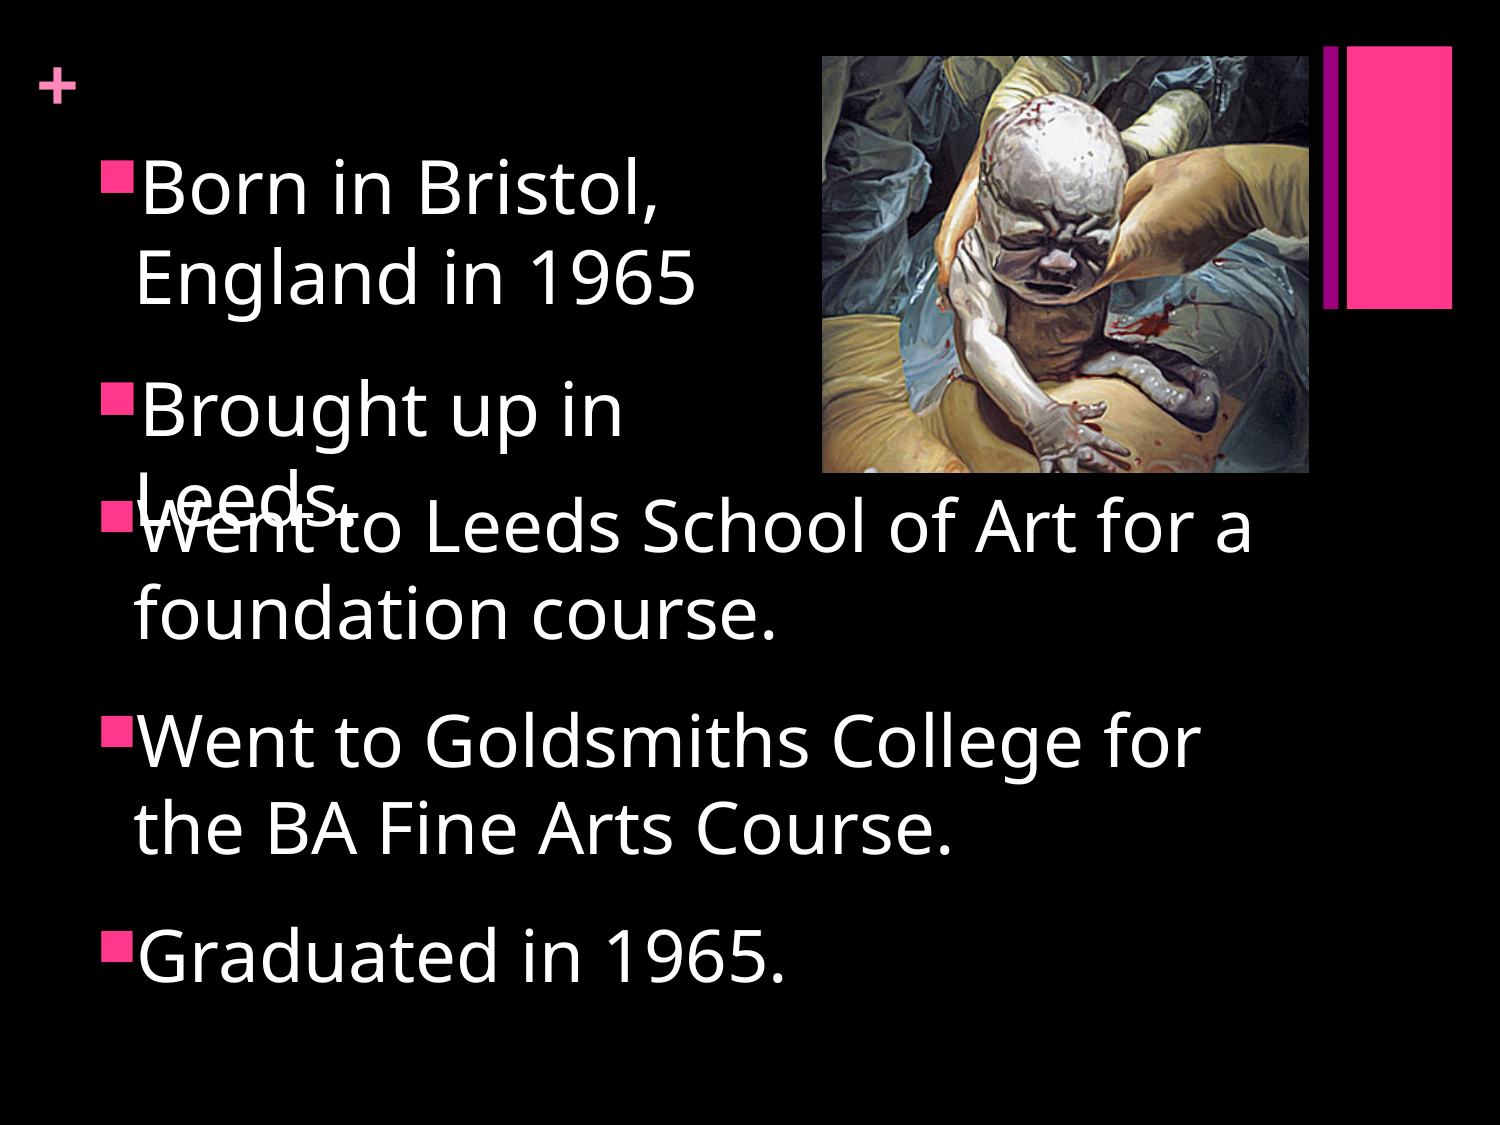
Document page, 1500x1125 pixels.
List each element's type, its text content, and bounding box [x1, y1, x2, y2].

picture [822, 55, 1310, 473]
list Went to Leeds School of Art for a foundation course. Went to Goldsmiths College for the BA Fine Arts Course. Graduated in 1965. [81, 483, 1309, 1005]
text_box Born in Bristol, England in 1965 Brought up in Leeds. [81, 132, 882, 594]
